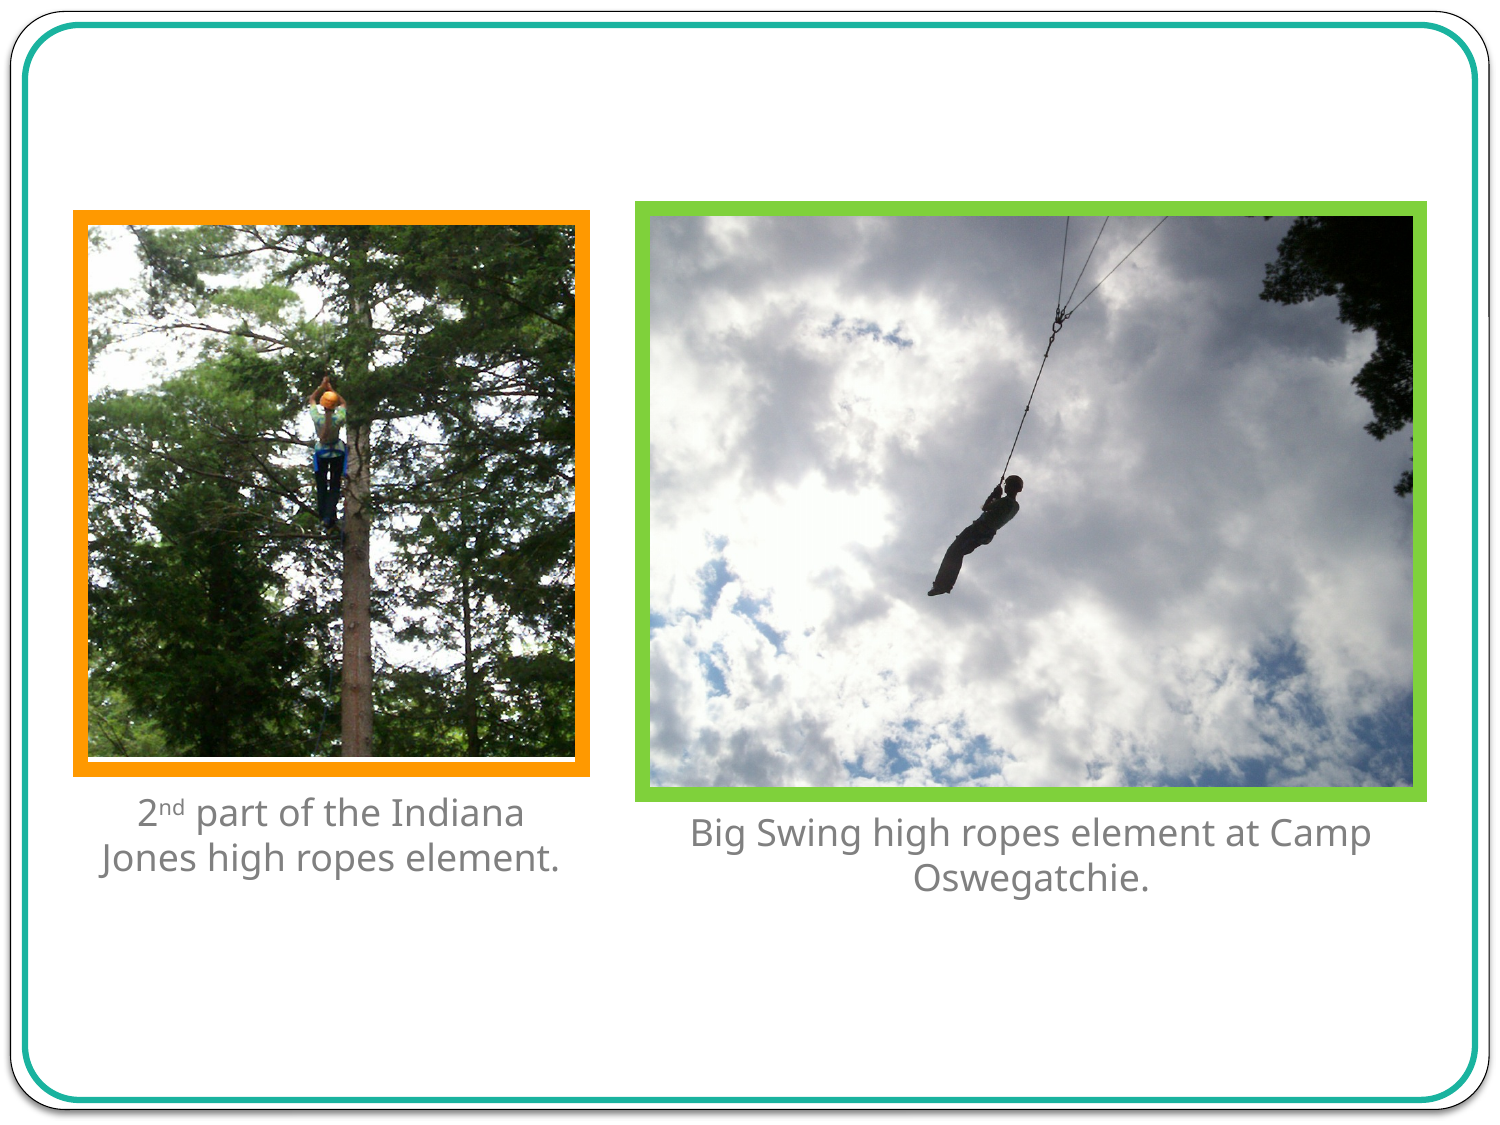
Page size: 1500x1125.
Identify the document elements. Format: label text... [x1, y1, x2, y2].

text_box [23, 23, 1476, 1101]
text_box Big Swing high ropes element at Camp Oswegatchie. [637, 801, 1425, 907]
text_box 2nd part of the Indiana Jones high ropes element. [74, 781, 588, 887]
picture [649, 215, 1413, 788]
picture [87, 224, 576, 763]
